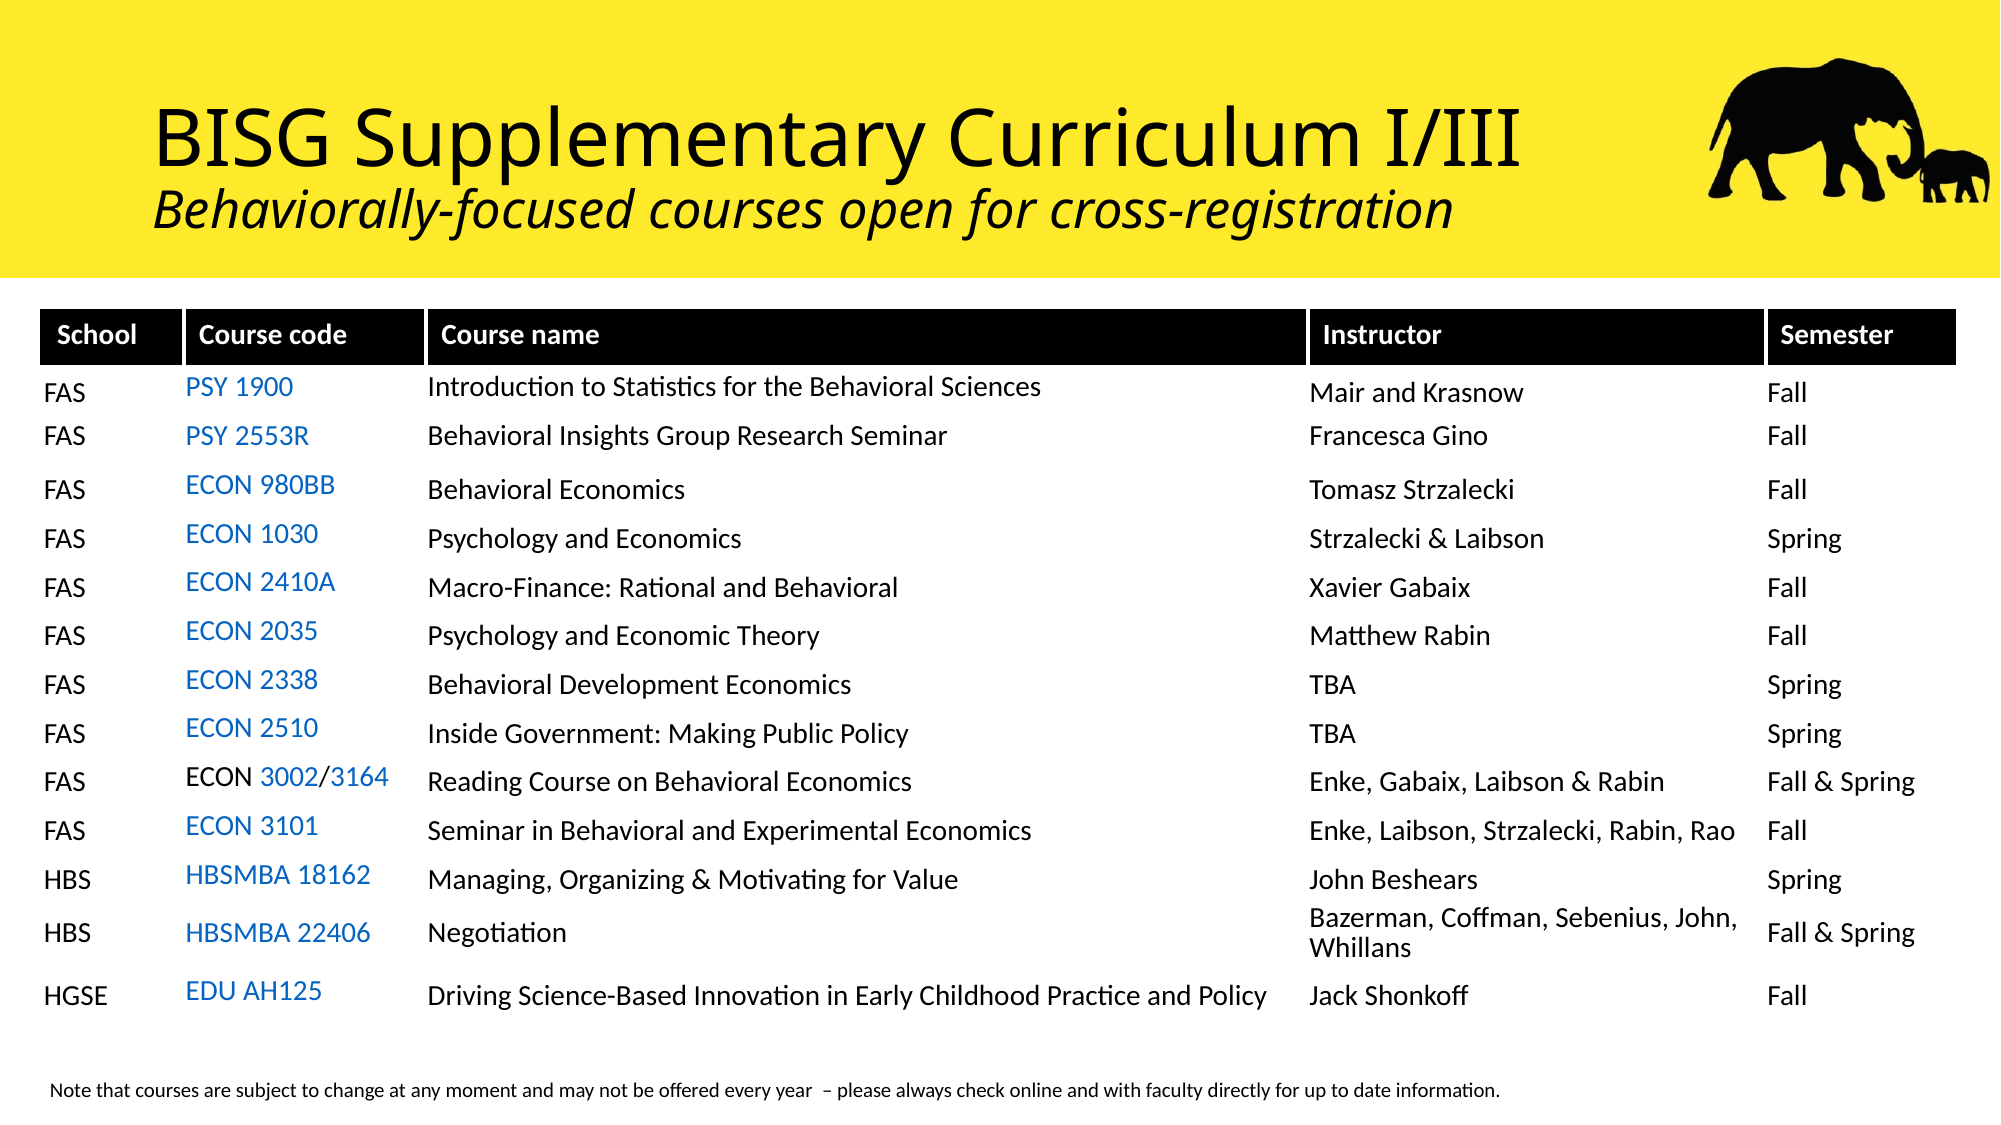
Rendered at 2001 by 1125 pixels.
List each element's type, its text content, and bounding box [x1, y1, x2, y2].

table_cell HGSE [42, 969, 184, 1017]
table_cell HBS [42, 901, 184, 969]
table_cell Xavier Gabaix [1308, 560, 1766, 609]
table_cell Reading Course on Behavioral Economics [426, 755, 1308, 804]
table_cell FAS [42, 658, 184, 706]
table_cell Francesca Gino [1308, 414, 1766, 463]
title BISG Supplementary Curriculum I/III Behaviorally-focused courses open for cross-registration [137, 59, 1696, 278]
table_cell Driving Science-Based Innovation in Early Childhood Practice and Policy [426, 969, 1308, 1017]
table_cell Spring [1766, 511, 1958, 560]
table_cell Macro-Finance: Rational and Behavioral [426, 560, 1308, 609]
table_cell TBA [1308, 658, 1766, 706]
table_cell John Beshears [1308, 852, 1766, 901]
table_header Instructor [1310, 309, 1764, 365]
table_cell Behavioral Insights Group Research Seminar [426, 414, 1308, 463]
table_cell Inside Government: Making Public Policy [426, 706, 1308, 755]
table_cell EDU AH125 [184, 969, 426, 1017]
table_cell Fall & Spring [1766, 755, 1958, 804]
table_cell Strzalecki & Laibson [1308, 511, 1766, 560]
table_cell Spring [1766, 852, 1958, 901]
table_cell Spring [1766, 706, 1958, 755]
table_cell Psychology and Economic Theory [426, 609, 1308, 658]
table_cell FAS [42, 463, 184, 511]
table_cell Fall [1766, 804, 1958, 852]
table_cell FAS [42, 609, 184, 658]
table_cell Jack Shonkoff [1308, 969, 1766, 1017]
table_cell Fall [1766, 609, 1958, 658]
table_cell Behavioral Economics [426, 463, 1308, 511]
table_cell ECON 2035 [184, 609, 426, 658]
table_cell HBSMBA 22406 [184, 901, 426, 969]
table_cell Fall [1766, 414, 1958, 463]
table_cell PSY 2553R [184, 414, 426, 463]
table_cell Psychology and Economics [426, 511, 1308, 560]
text_box Note that courses are subject to change at any moment and may not be offered every year – please always check online and with faculty directly for up to date information. [34, 1060, 1959, 1118]
table_cell Bazerman, Coffman, Sebenius, John, Whillans [1308, 901, 1766, 969]
table_cell ECON 1030 [184, 511, 426, 560]
table_cell Seminar in Behavioral and Experimental Economics [426, 804, 1308, 852]
table_cell FAS [42, 414, 184, 463]
table_cell Fall [1766, 969, 1958, 1017]
table_cell Spring [1766, 658, 1958, 706]
table_header School [44, 309, 182, 365]
table_cell Matthew Rabin [1308, 609, 1766, 658]
table_cell Behavioral Development Economics [426, 658, 1308, 706]
table_cell FAS [42, 365, 184, 414]
table_cell Negotiation [426, 901, 1308, 969]
table_cell Tomasz Strzalecki [1308, 463, 1766, 511]
table_cell HBSMBA 18162 [184, 852, 426, 901]
table_cell Managing, Organizing & Motivating for Value [426, 852, 1308, 901]
picture [1695, 54, 2000, 212]
text_box [0, 0, 2000, 278]
table_cell Fall [1766, 463, 1958, 511]
table_header Course code [186, 309, 424, 365]
table_cell Enke, Laibson, Strzalecki, Rabin, Rao [1308, 804, 1766, 852]
table_cell Fall [1766, 560, 1958, 609]
table_cell TBA [1308, 706, 1766, 755]
table_cell ECON 2410A [184, 560, 426, 609]
table_cell ECON 2510 [184, 706, 426, 755]
table_cell Fall [1766, 365, 1958, 414]
table_cell FAS [42, 560, 184, 609]
table_cell ECON 3101 [184, 804, 426, 852]
table_cell Introduction to Statistics for the Behavioral Sciences [426, 365, 1308, 414]
table_cell Fall & Spring [1766, 901, 1958, 969]
table_cell HBS [42, 852, 184, 901]
table_cell PSY 1900 [184, 365, 426, 414]
table_cell FAS [42, 755, 184, 804]
table_cell FAS [42, 804, 184, 852]
table_cell Enke, Gabaix, Laibson & Rabin [1308, 755, 1766, 804]
table_cell ECON 3002/3164 [184, 755, 426, 804]
table_cell ECON 2338 [184, 658, 426, 706]
table_cell FAS [42, 511, 184, 560]
table_cell FAS [42, 706, 184, 755]
table_cell ECON 980BB [184, 463, 426, 511]
table_header Semester [1768, 309, 1956, 365]
table_cell Mair and Krasnow [1308, 365, 1766, 414]
table_header Course name [428, 309, 1306, 365]
